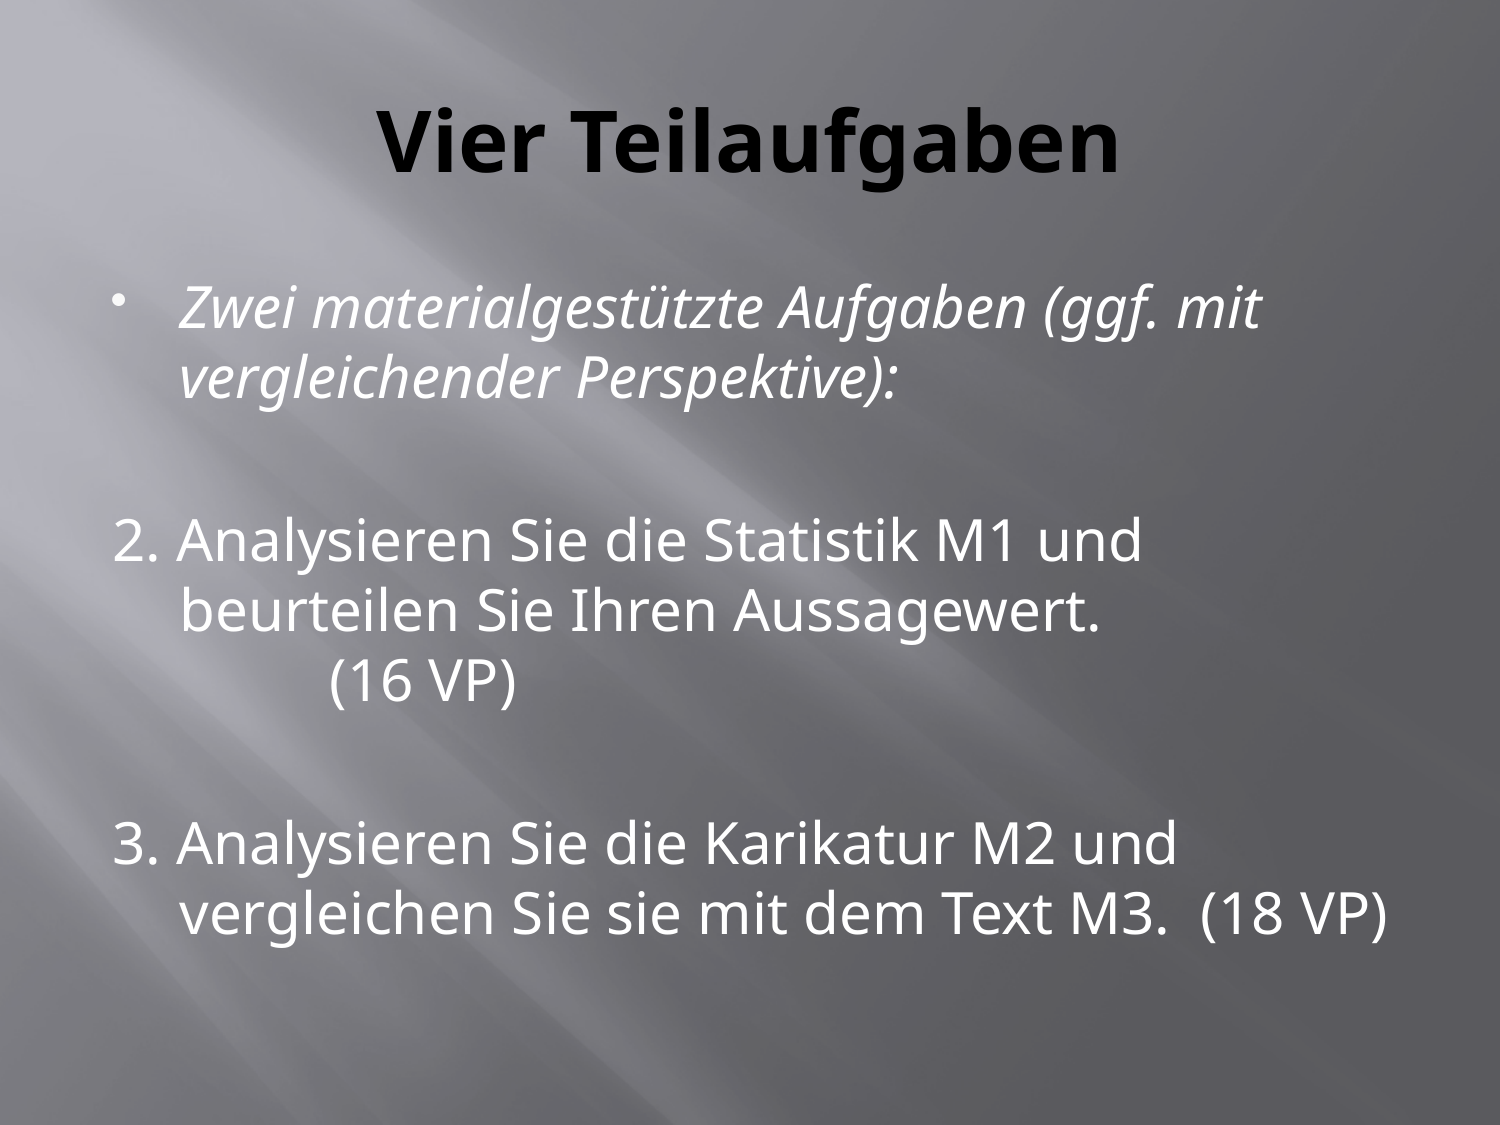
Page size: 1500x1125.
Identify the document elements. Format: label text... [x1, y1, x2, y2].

title Vier Teilaufgaben [75, 45, 1425, 233]
list Zwei materialgestützte Aufgaben (ggf. mit vergleichender Perspektive): 2. Analysieren Sie die Statistik M1 und beurteilen Sie Ihren Aussagewert. (16 VP) 3. Analysieren Sie die Karikatur M2 und vergleichen Sie sie mit dem Text M3. (18 VP) [75, 262, 1425, 1035]
